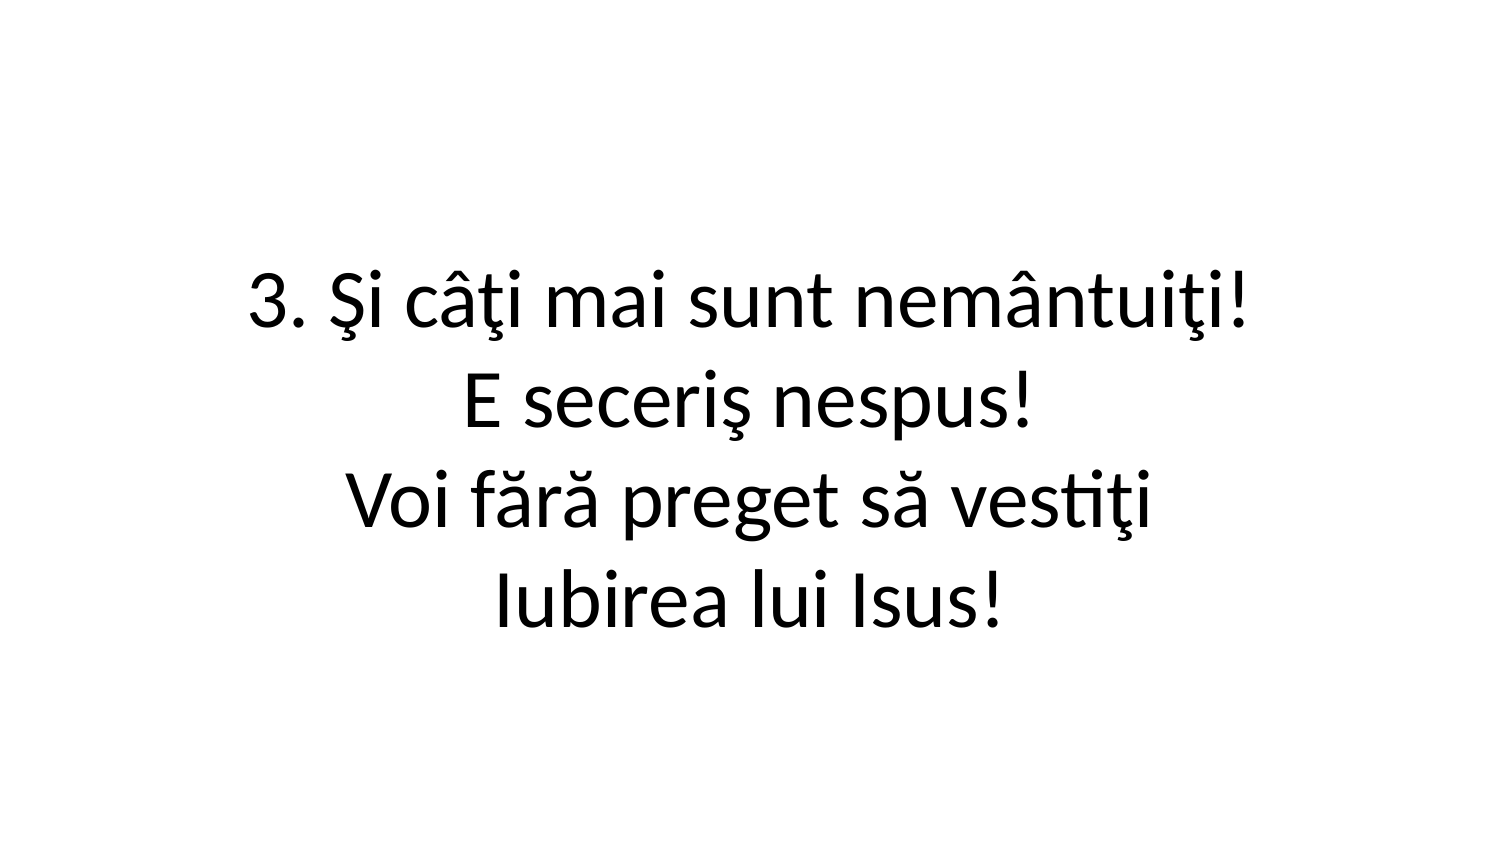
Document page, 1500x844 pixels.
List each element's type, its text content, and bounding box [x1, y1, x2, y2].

text_box 3. Şi câţi mai sunt nemântuiţi! E seceriş nespus! Voi fără preget să vestiţi Iubirea lui Isus! [231, 192, 1269, 652]
